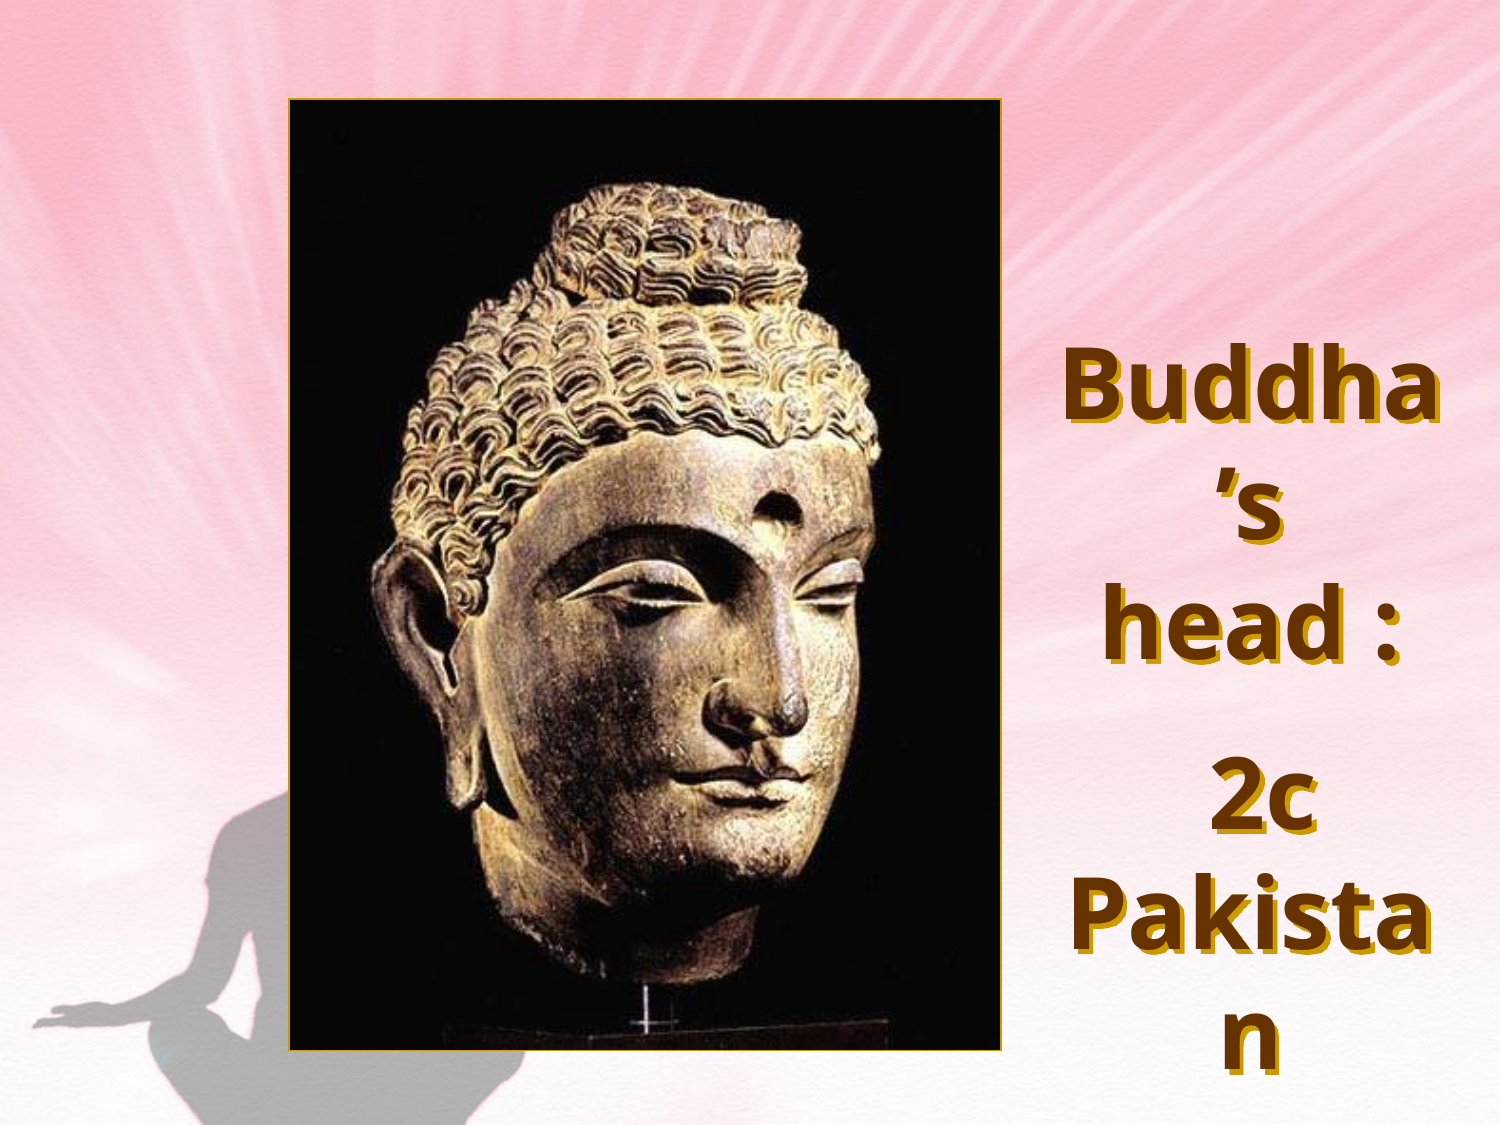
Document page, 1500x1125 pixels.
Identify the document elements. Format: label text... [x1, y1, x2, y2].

picture [0, 0, 1500, 1125]
text_box Buddha’s head : 2c Pakistan [1037, 312, 1463, 1097]
